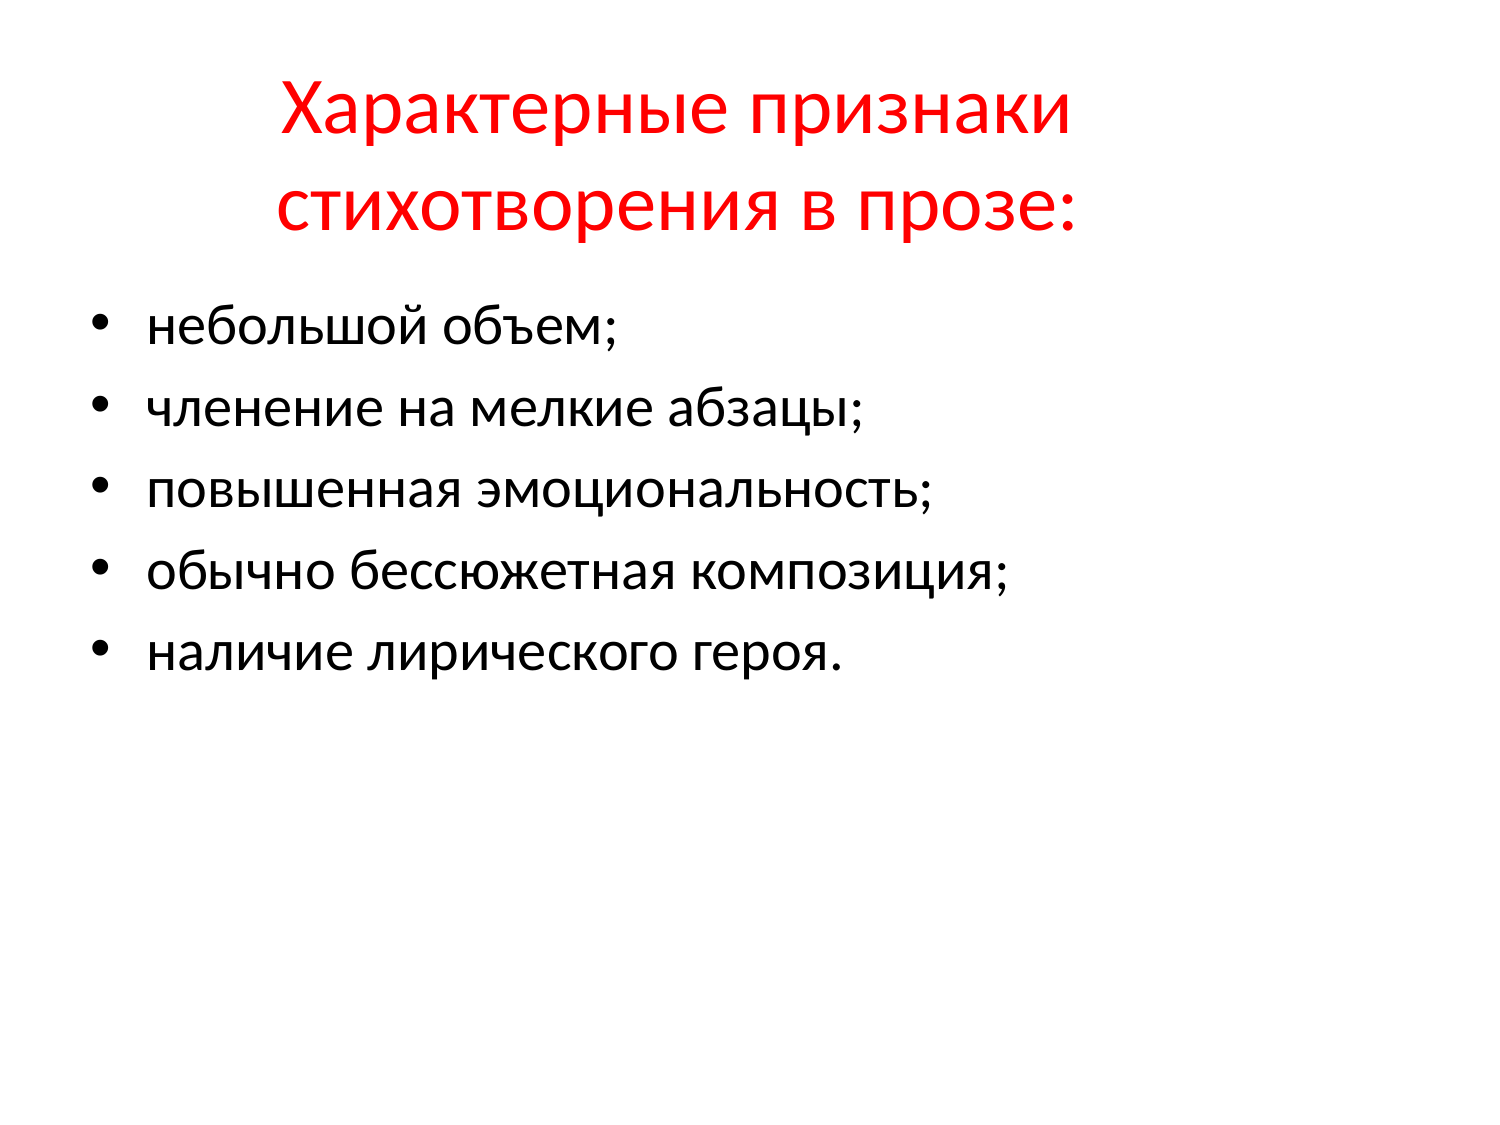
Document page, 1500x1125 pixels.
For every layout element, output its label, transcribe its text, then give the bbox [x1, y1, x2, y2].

title Характерные признаки стихотворения в прозе: [75, 45, 1300, 278]
list небольшой объем; членение на мелкие абзацы; повышенная эмоциональность; обычно бессюжетная композиция; наличие лирического героя. [75, 278, 1300, 1062]
